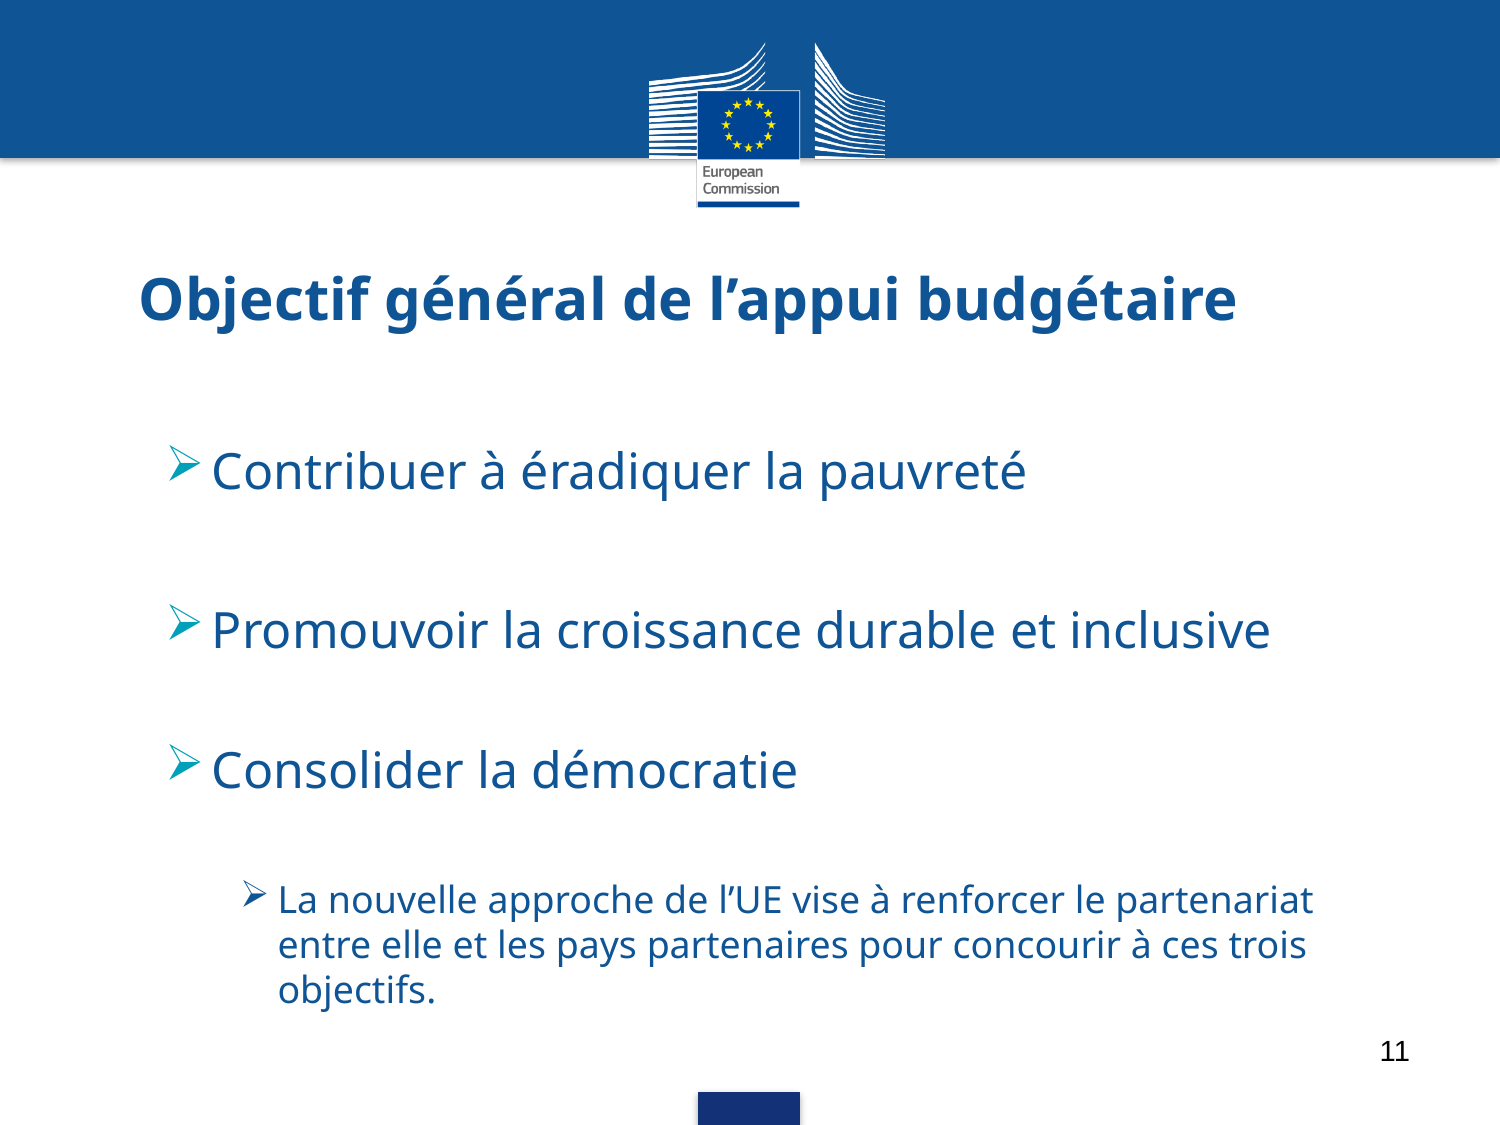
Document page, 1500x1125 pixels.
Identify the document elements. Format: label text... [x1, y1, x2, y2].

picture [649, 42, 885, 208]
list Contribuer à éradiquer la pauvreté Promouvoir la croissance durable et inclusive Consolider la démocratie La nouvelle approche de l’UE vise à renforcer le partenariat entre elle et les pays partenaires pour concourir à ces trois objectifs. [74, 361, 1426, 1071]
slide_number 11 [1074, 1024, 1426, 1103]
title Objectif général de l’appui budgétaire [64, 219, 1416, 374]
